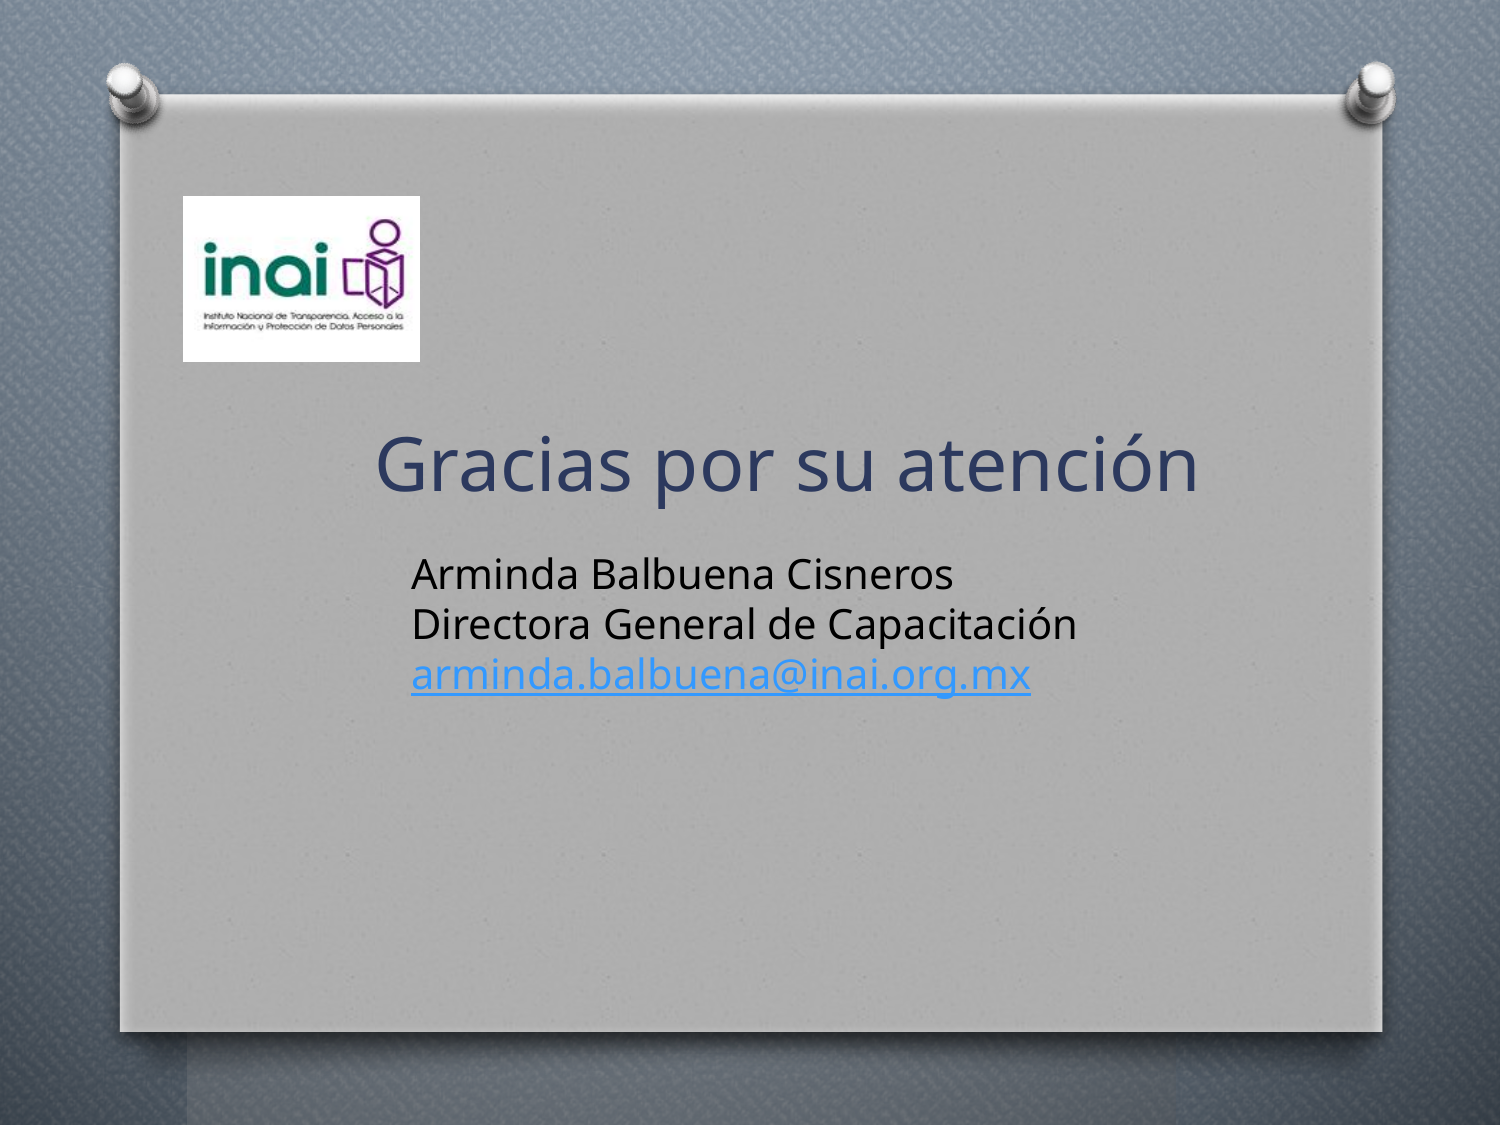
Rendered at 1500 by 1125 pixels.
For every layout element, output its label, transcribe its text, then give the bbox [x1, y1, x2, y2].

picture [75, 29, 198, 153]
text_box Gracias por su atención [359, 408, 1236, 514]
text_box Arminda Balbuena Cisneros Directora General de Capacitación arminda.balbuena@inai.org.mx [396, 540, 1094, 713]
picture [1317, 35, 1439, 156]
picture [182, 195, 420, 362]
